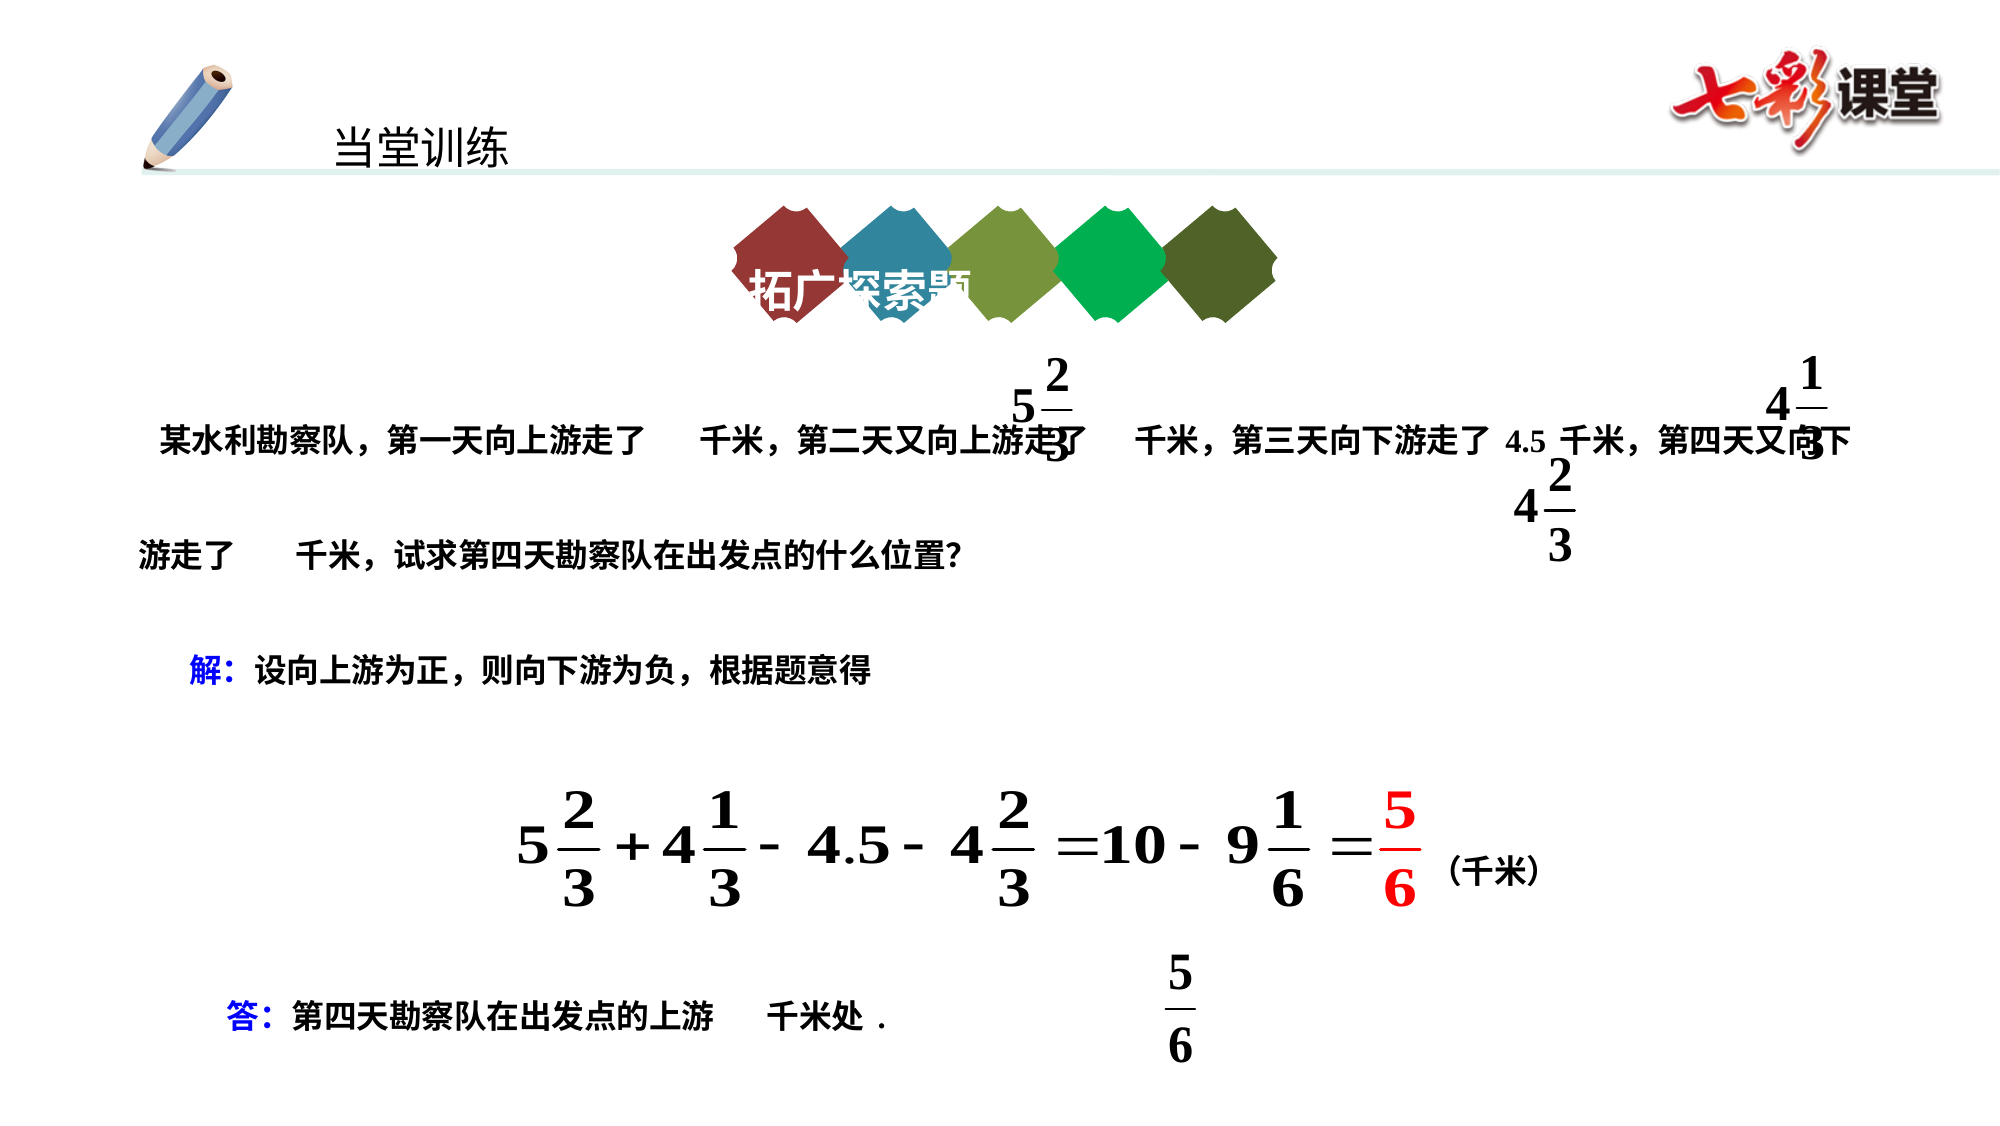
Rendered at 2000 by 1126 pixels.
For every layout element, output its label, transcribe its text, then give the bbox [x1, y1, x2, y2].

text_box （千米） [1435, 802, 1682, 900]
text_box 某水利勘察队，第一天向上游走了 千米，第二天又向上游走了 千米，第三天向下游走了4.5千米，第四天又向下游走了 千米，试求第四天勘察队在出发点的什么位置？ 解：设向上游为正，则向下游为负，根据题意得 答：第四天勘察队在出发点的上游 千米处. [118, 333, 1891, 1045]
picture [1666, 42, 1948, 157]
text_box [1509, 447, 1581, 569]
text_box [1160, 943, 1202, 1070]
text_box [1761, 345, 1833, 466]
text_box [733, 203, 1276, 314]
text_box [1007, 347, 1078, 468]
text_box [511, 779, 1431, 914]
picture [133, 42, 242, 195]
